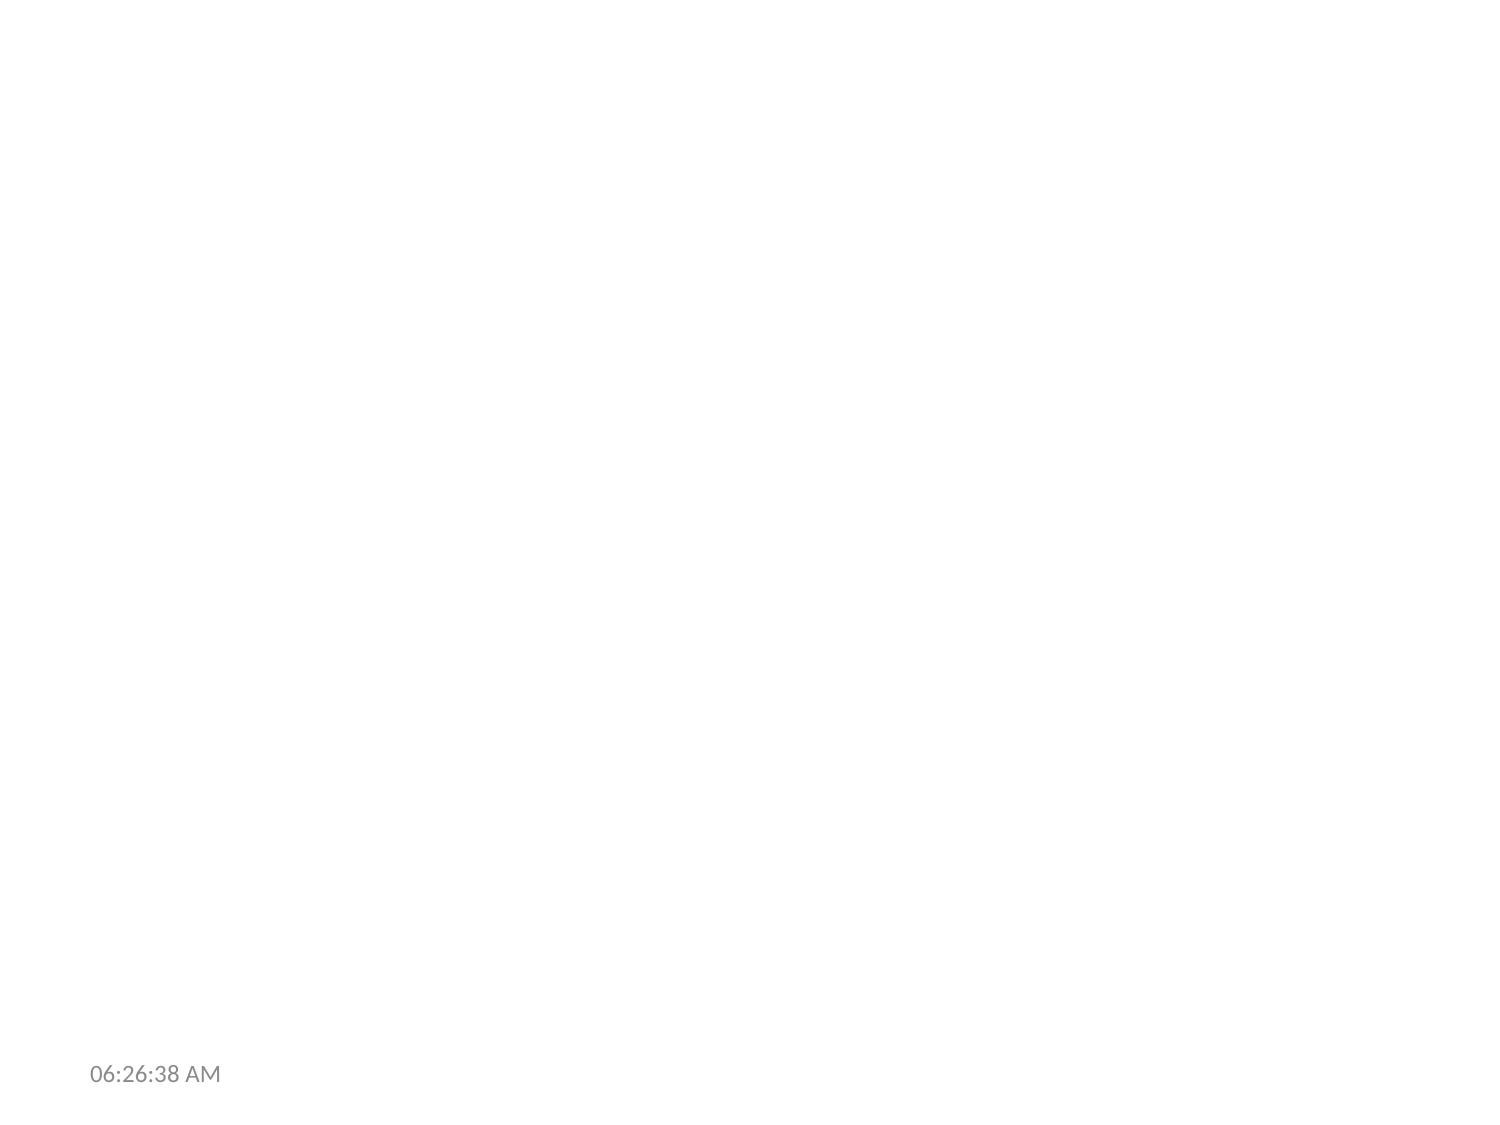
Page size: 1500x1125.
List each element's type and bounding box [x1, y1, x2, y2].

slide_number [75, 1042, 425, 1103]
